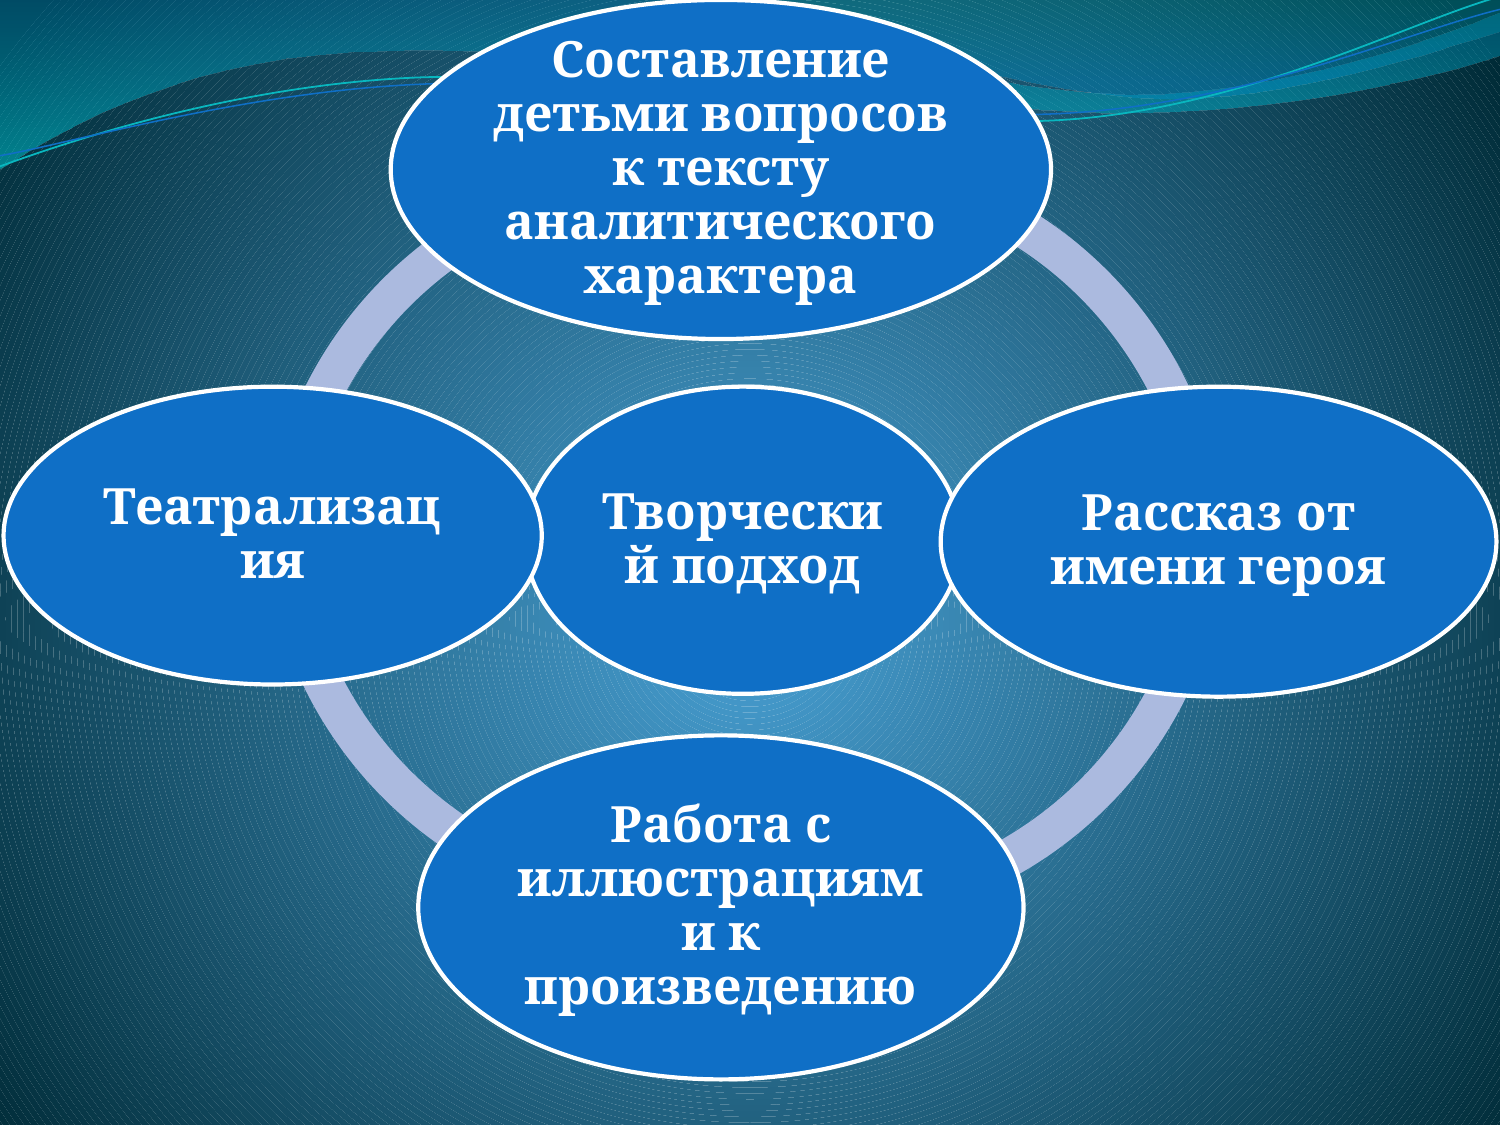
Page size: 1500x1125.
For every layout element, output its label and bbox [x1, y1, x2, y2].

list [0, 0, 1500, 1079]
